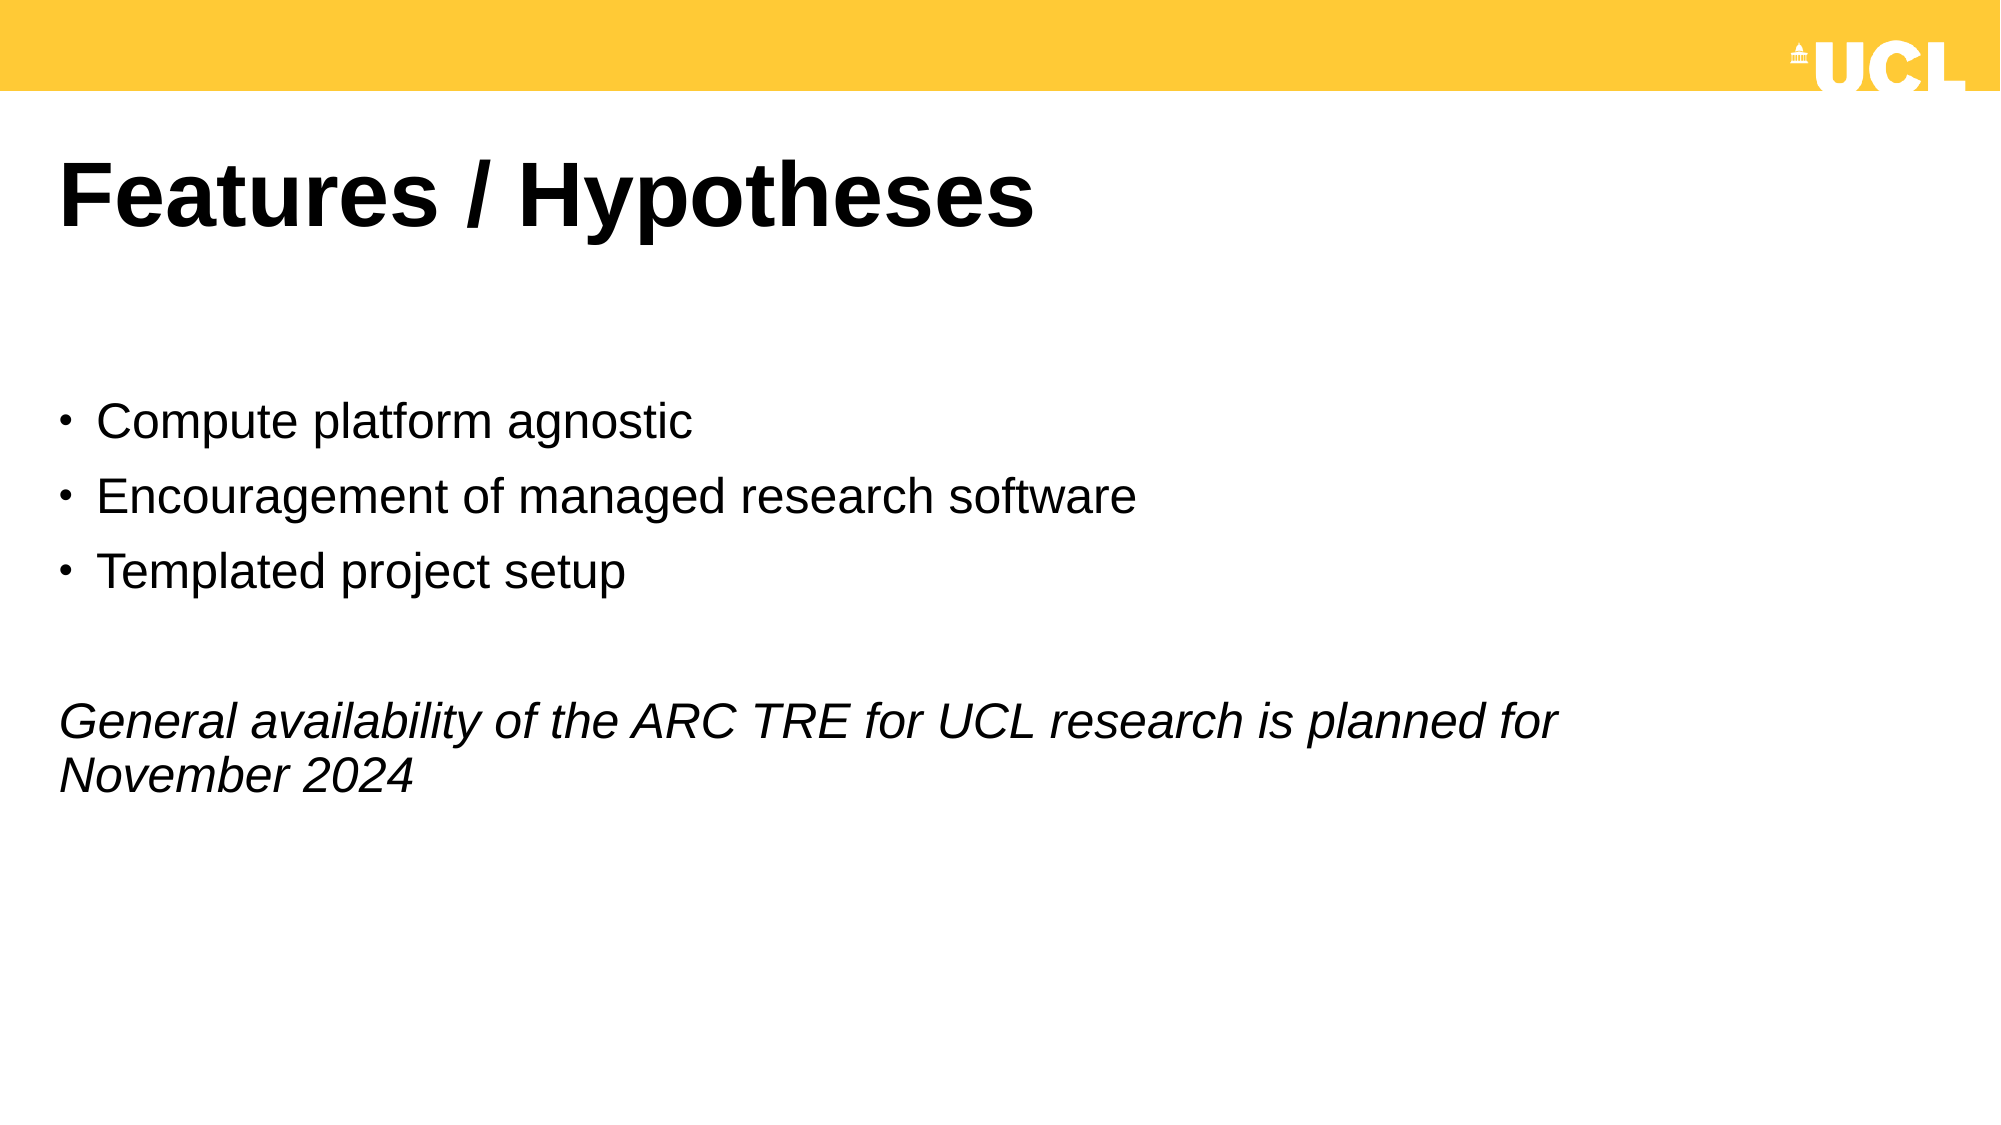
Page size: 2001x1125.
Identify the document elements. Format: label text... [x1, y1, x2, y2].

title Features / Hypotheses [59, 147, 1536, 372]
list Compute platform agnostic Encouragement of managed research software Templated project setup General availability of the ARC TRE for UCL research is planned for November 2024 [59, 395, 1772, 987]
picture [0, 0, 2000, 91]
